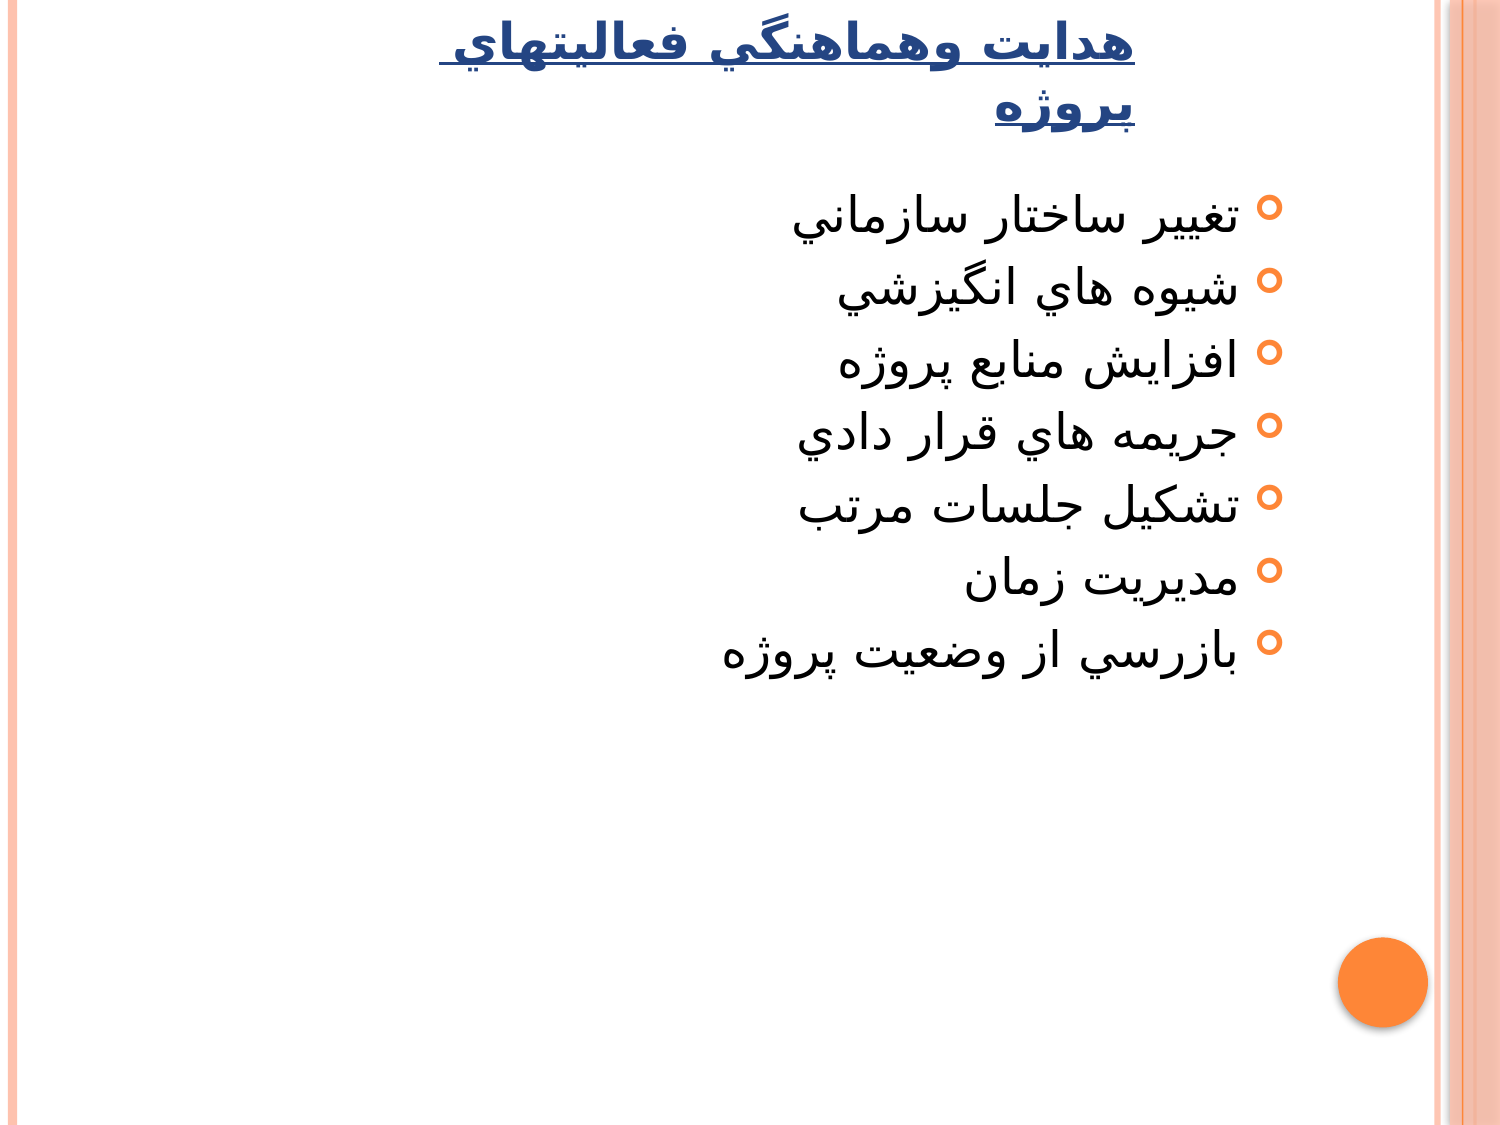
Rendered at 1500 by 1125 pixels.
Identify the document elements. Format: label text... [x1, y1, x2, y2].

title هدایت وهماهنگي فعاليتهاي پروژه [312, 0, 1150, 138]
text_box تغيير ساختار سازماني شيوه هاي انگيزشي افزايش منابع پروژه جريمه هاي قرار دادي تشكيل جلسات مرتب مديريت زمان بازرسي از وضعيت پروژه [587, 174, 1300, 850]
